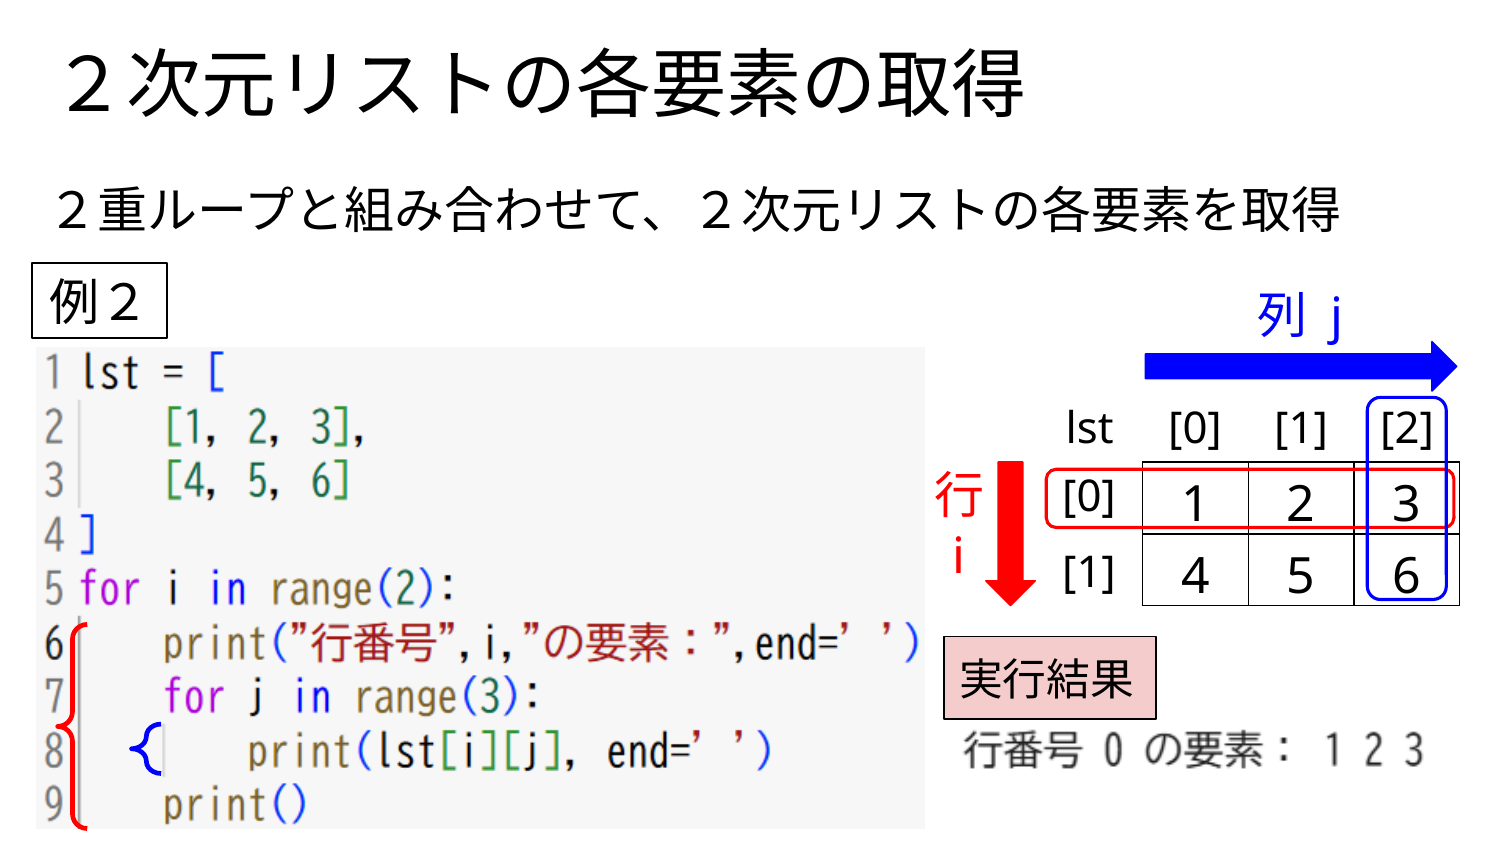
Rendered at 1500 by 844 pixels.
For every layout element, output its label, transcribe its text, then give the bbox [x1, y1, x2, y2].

picture [36, 346, 925, 829]
text_box [1367, 397, 1447, 600]
text_box [1] [1251, 384, 1351, 469]
table_header 1 [1143, 528, 1248, 533]
table_cell 6 [1355, 535, 1459, 605]
title ２次元リストの各要素の取得 [36, 21, 1435, 131]
text_box [1046, 469, 1367, 528]
text_box [2] [1357, 384, 1457, 469]
text_box [0] [1039, 452, 1054, 528]
text_box 列 j [1242, 268, 1360, 358]
picture [954, 719, 1435, 779]
text_box lst [1040, 384, 1139, 469]
text_box ２重ループと組み合わせて、２次元リストの各要素を取得 [32, 163, 1380, 254]
text_box 実行結果 [944, 636, 1157, 719]
text_box [0] [1145, 384, 1245, 469]
table_header 2 [1249, 528, 1353, 533]
table_cell 5 [1249, 535, 1353, 605]
text_box [1447, 470, 1454, 527]
text_box [999, 461, 1036, 606]
text_box 行 i [930, 448, 999, 598]
text_box [1] [1039, 528, 1139, 612]
text_box 例２ [32, 263, 167, 338]
text_box [1145, 341, 1457, 392]
table_header 3 [1355, 528, 1367, 533]
table_cell 4 [1143, 535, 1248, 605]
table_header 3 [1447, 463, 1459, 533]
